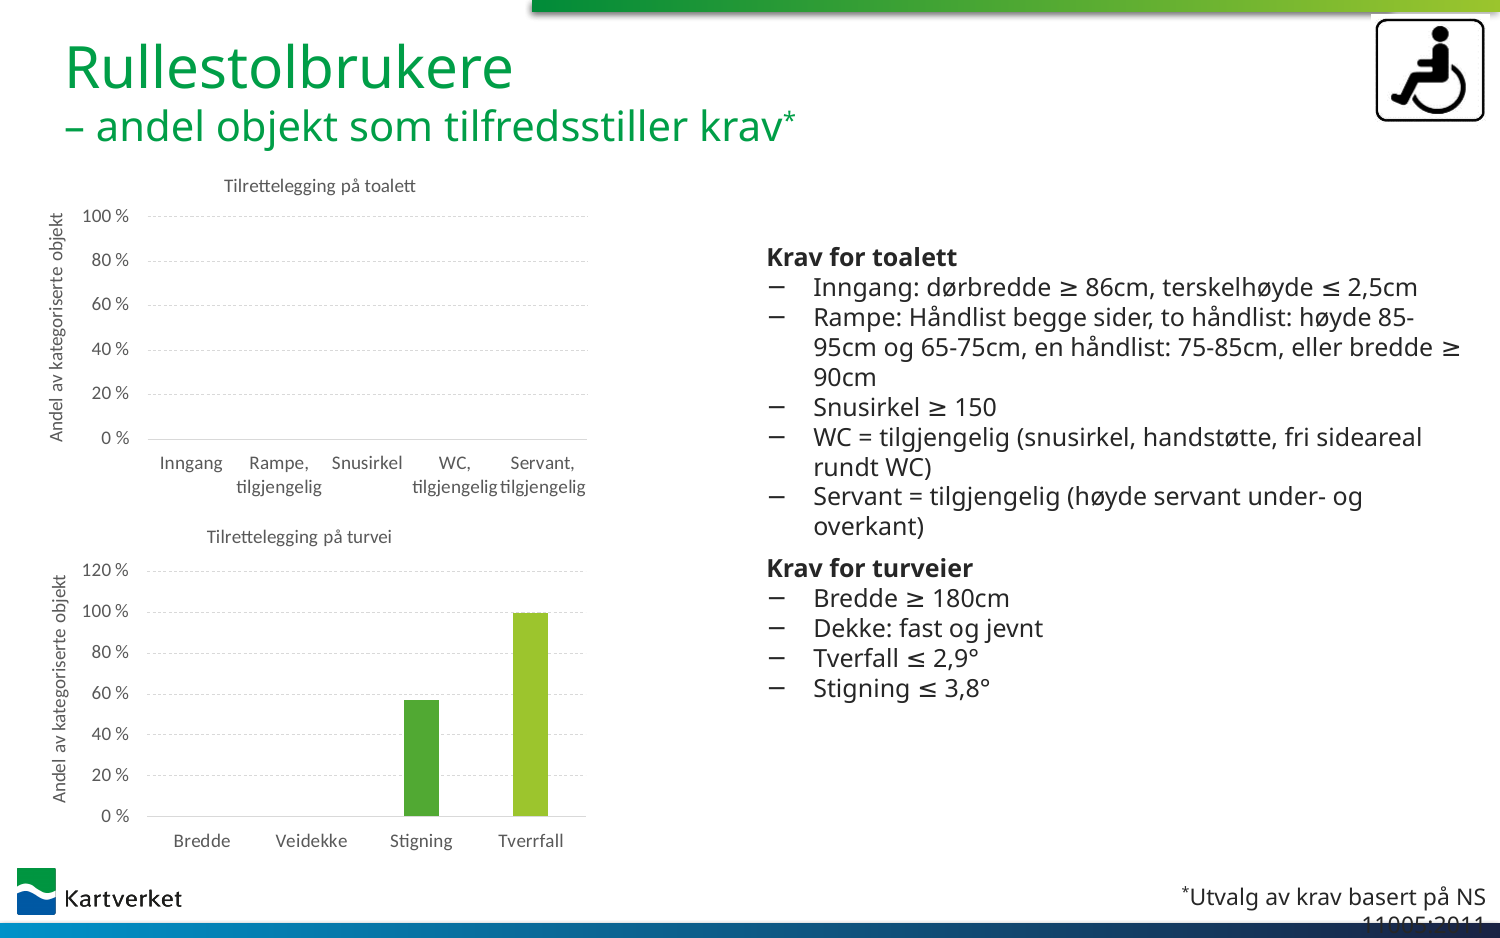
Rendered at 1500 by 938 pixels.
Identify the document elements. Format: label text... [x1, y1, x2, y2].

text_box Krav for toalett Inngang: dørbredde ≥ 86cm, terskelhøyde ≤ 2,5cm Rampe: Håndlist begge sider, to håndlist: høyde 85-95cm og 65-75cm, en håndlist: 75-85cm, eller bredde ≥ 90cm Snusirkel ≥ 150 WC = tilgjengelig (snusirkel, handstøtte, fri sideareal rundt WC) Servant = tilgjengelig (høyde servant under- og overkant) [751, 234, 1483, 545]
text_box *Utvalg av krav basert på NS 11005:2011 [1068, 873, 1500, 938]
picture [1371, 13, 1491, 127]
picture [41, 520, 597, 859]
text_box Rullestolbrukere – andel objekt som tilfredsstiller krav* [49, 14, 1431, 158]
text_box Krav for turveier Bredde ≥ 180cm Dekke: fast og jevnt Tverfall ≤ 2,9° Stigning ≤ 3,8° [751, 545, 1483, 710]
picture [41, 166, 598, 505]
